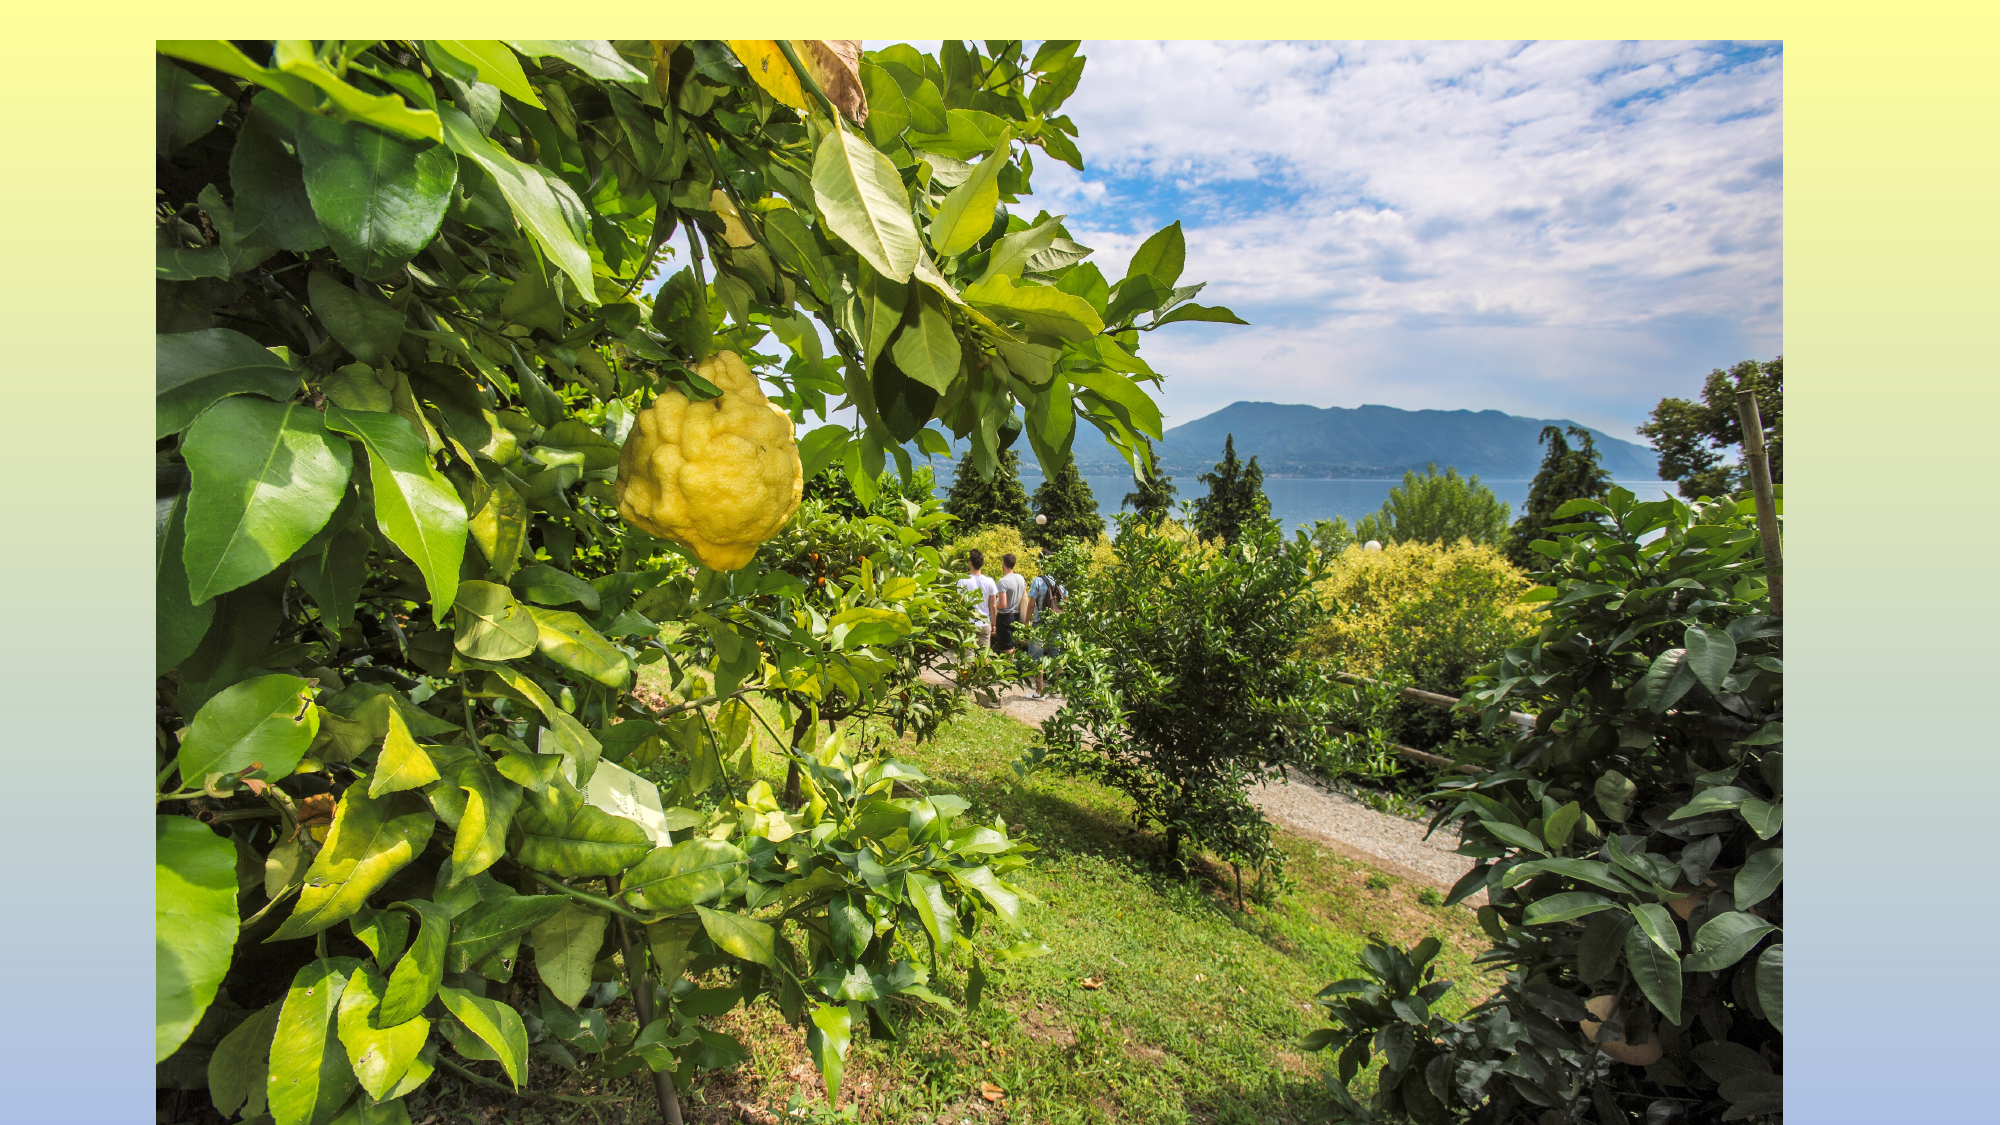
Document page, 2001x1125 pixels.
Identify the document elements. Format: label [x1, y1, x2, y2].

picture [156, 40, 1783, 1125]
